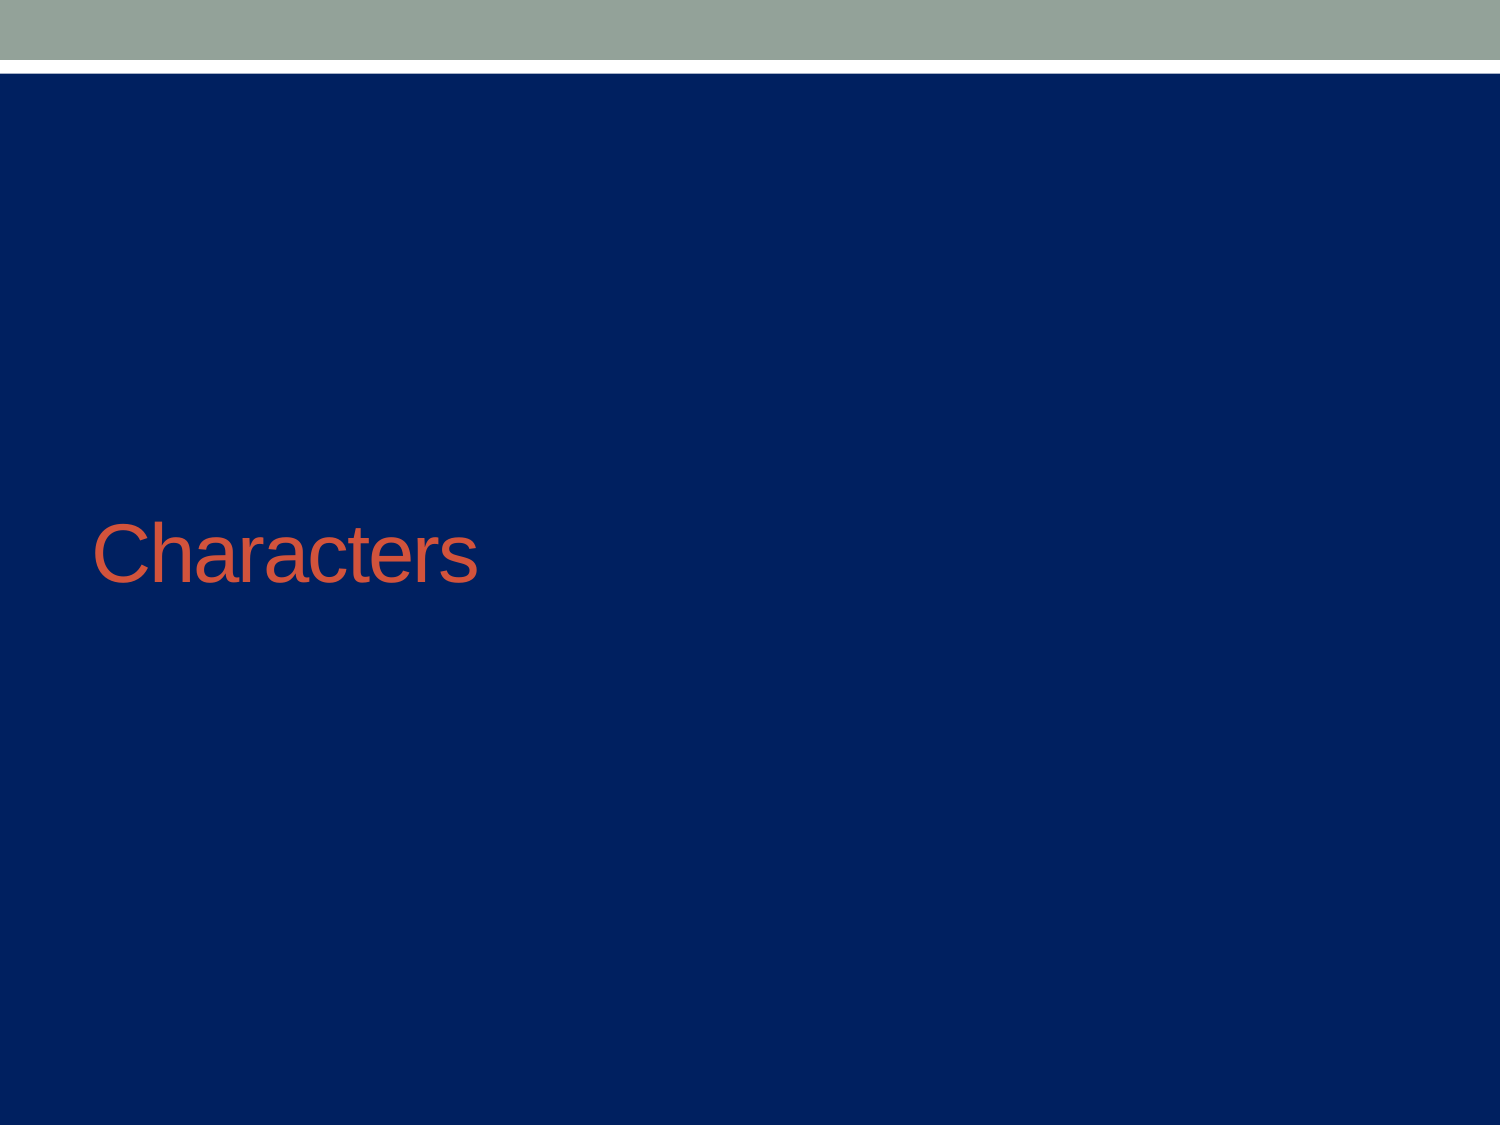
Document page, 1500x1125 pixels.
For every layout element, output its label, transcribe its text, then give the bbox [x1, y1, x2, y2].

title Characters [76, 468, 1427, 631]
